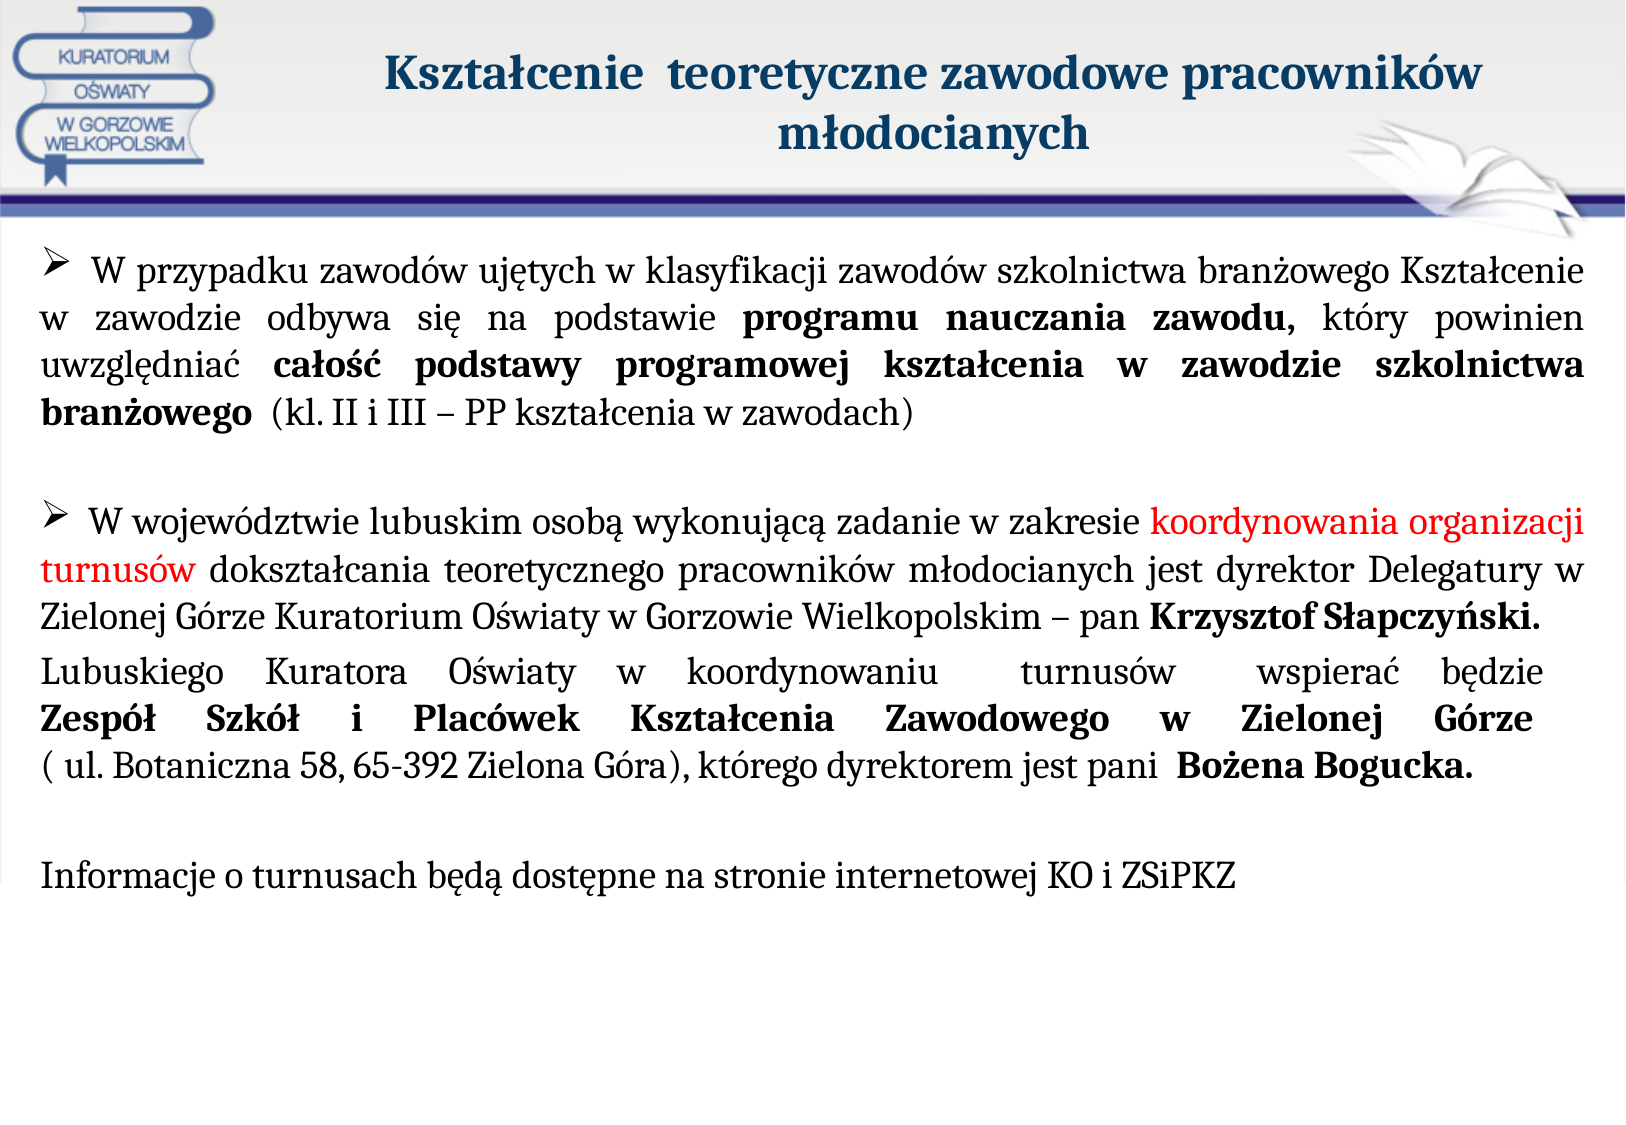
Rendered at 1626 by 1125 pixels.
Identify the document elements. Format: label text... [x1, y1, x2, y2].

picture [0, 0, 1626, 1125]
list W przypadku zawodów ujętych w klasyfikacji zawodów szkolnictwa branżowego Kształcenie w zawodzie odbywa się na podstawie programu nauczania zawodu, który powinien uwzględniać całość podstawy programowej kształcenia w zawodzie szkolnictwa branżowego (kl. II i III – PP kształcenia w zawodach) W województwie lubuskim osobą wykonującą zadanie w zakresie koordynowania organizacji turnusów dokształcania teoretycznego pracowników młodocianych jest dyrektor Delegatury w Zielonej Górze Kuratorium Oświaty w Gorzowie Wielkopolskim – pan Krzysztof Słapczyński. Lubuskiego Kuratora Oświaty w koordynowaniu turnusów wspierać będzie Zespół Szkół i Placówek Kształcenia Zawodowego w Zielonej Górze ( ul. Botaniczna 58, 65-392 Zielona Góra), którego dyrektorem jest pani Bożena Bogucka. Informacje o turnusach będą dostępne na stronie internetowej KO i ZSiPKZ [25, 234, 1600, 938]
title Kształcenie teoretyczne zawodowe pracowników młodocianych [269, 23, 1600, 176]
